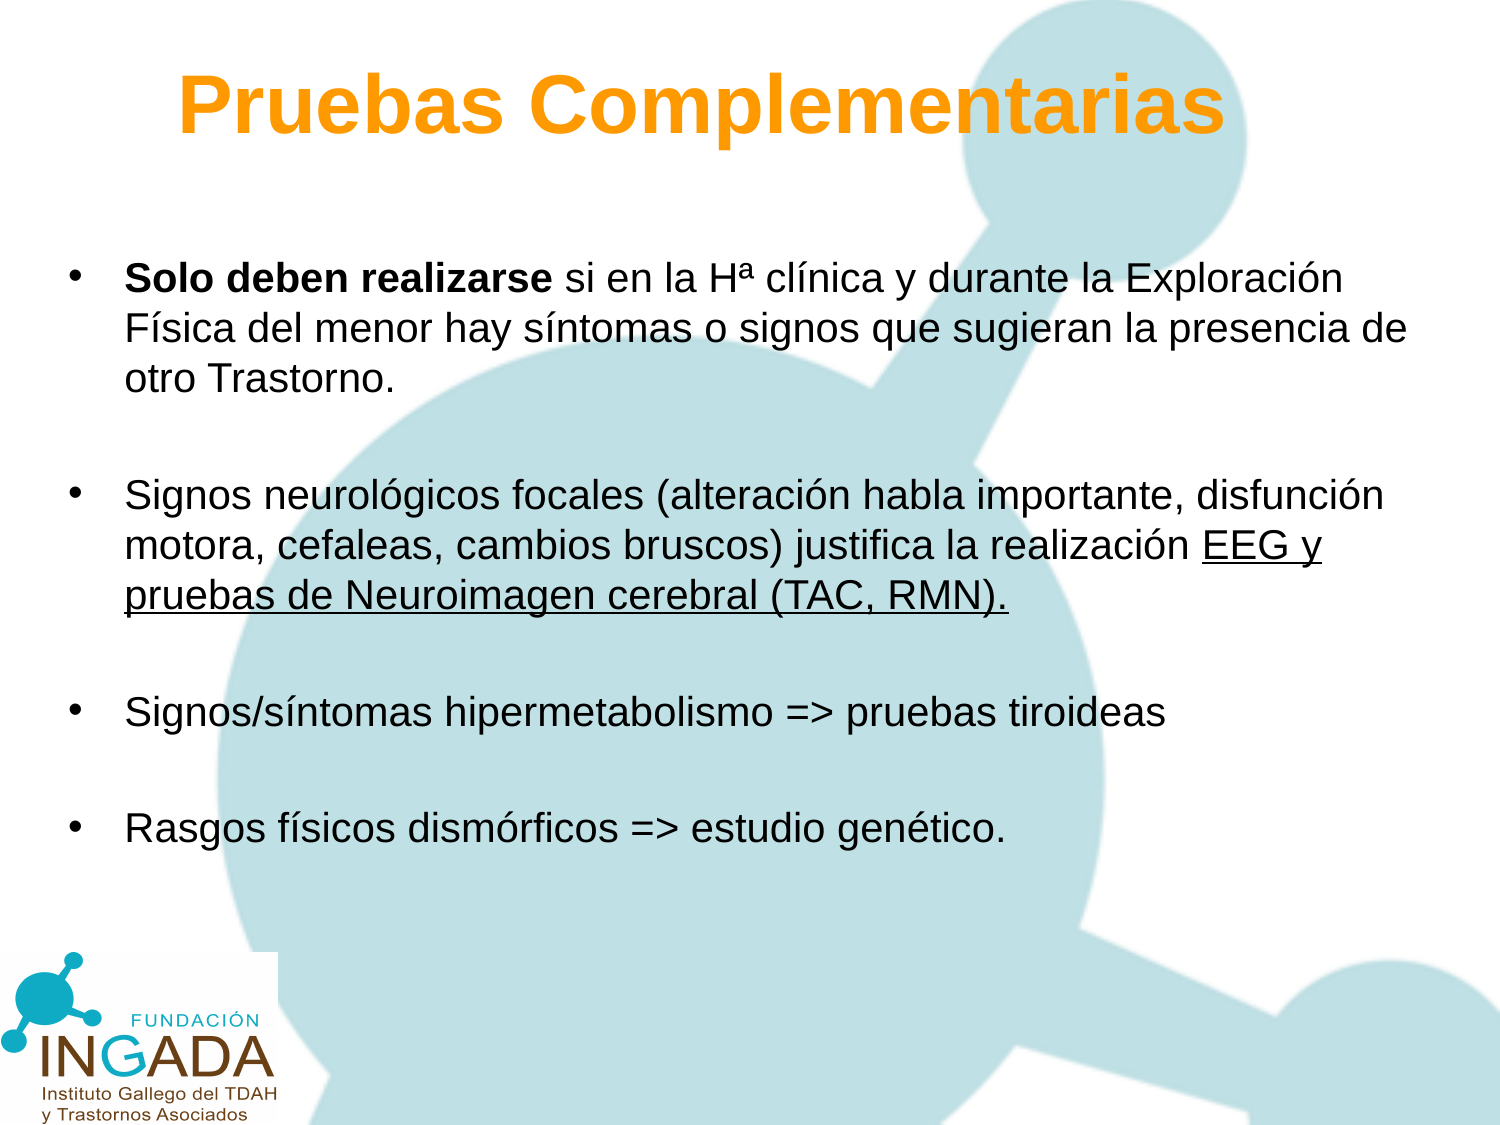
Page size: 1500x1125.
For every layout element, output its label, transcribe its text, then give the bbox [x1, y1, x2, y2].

list Solo deben realizarse si en la Hª clínica y durante la Exploración Física del menor hay síntomas o signos que sugieran la presencia de otro Trastorno. Signos neurológicos focales (alteración habla importante, disfunción motora, cefaleas, cambios bruscos) justifica la realización EEG y pruebas de Neuroimagen cerebral (TAC, RMN). Signos/síntomas hipermetabolismo => pruebas tiroideas Rasgos físicos dismórficos => estudio genético. [53, 184, 1447, 1012]
text_box Pruebas Complementarias [162, 42, 1338, 158]
picture [1, 952, 278, 1124]
